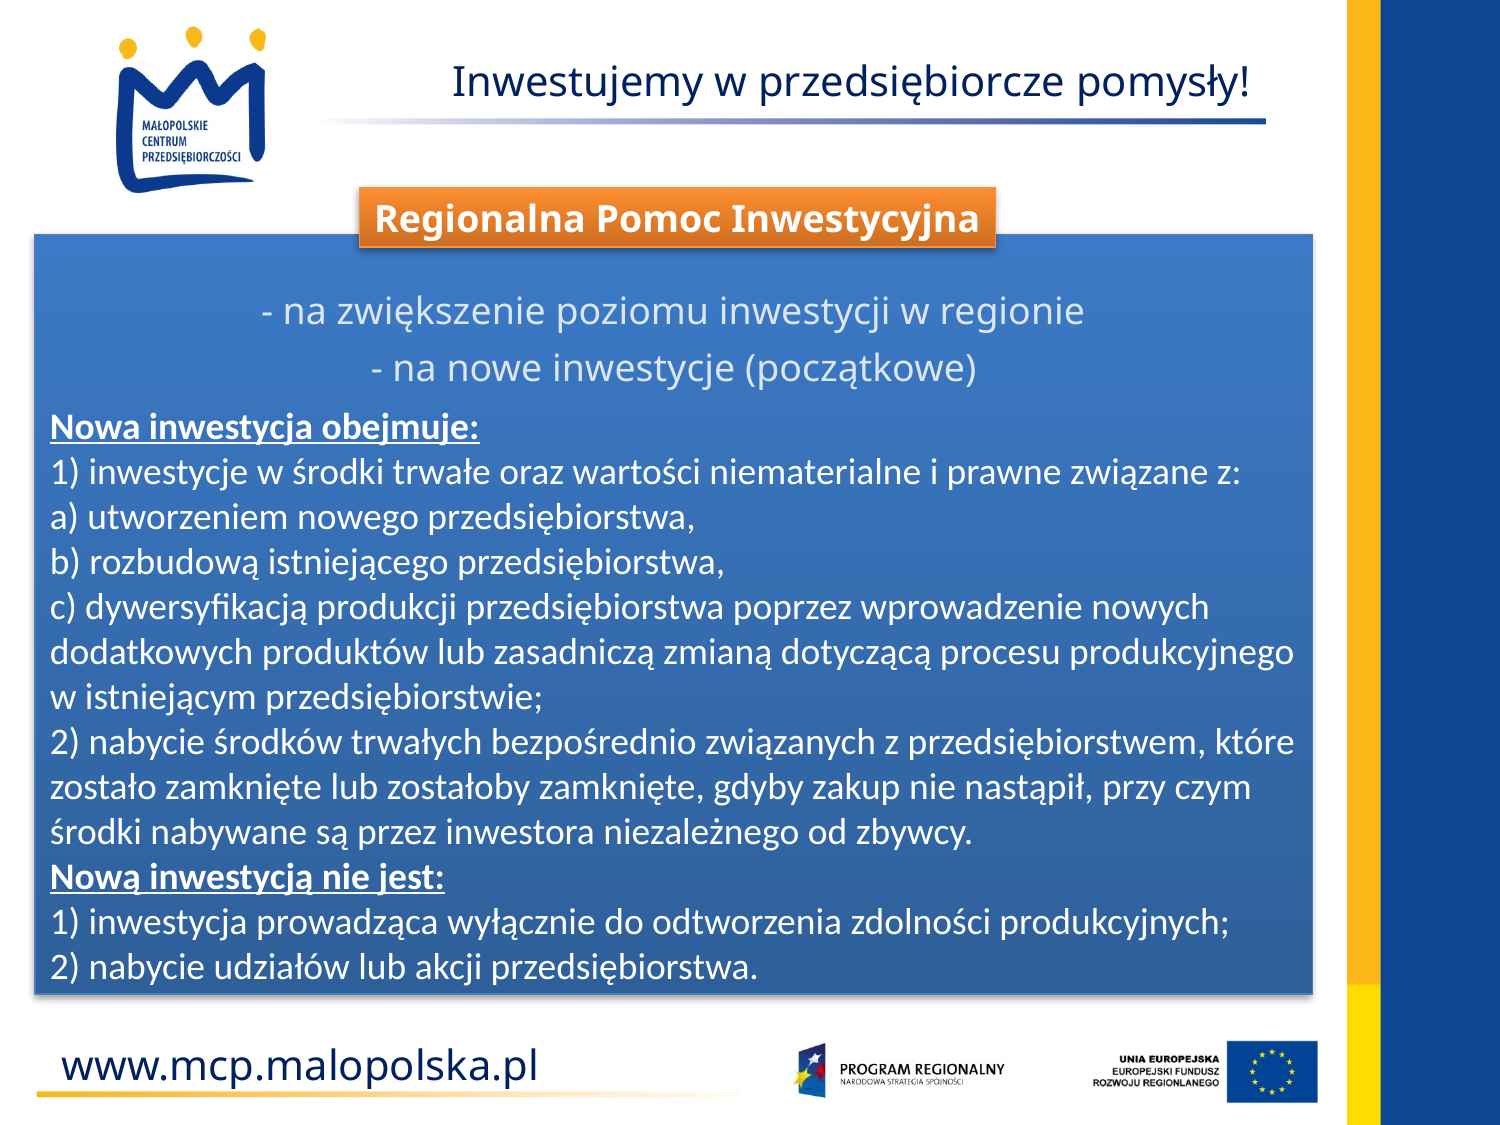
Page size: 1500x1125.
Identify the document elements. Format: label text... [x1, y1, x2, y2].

text_box Inwestujemy w przedsiębiorcze pomysły! [304, 46, 1266, 105]
picture [105, 23, 1266, 197]
picture [1347, 0, 1500, 1125]
picture [1077, 1034, 1325, 1108]
text_box Regionalna Pomoc Inwestycyjna [359, 187, 996, 248]
text_box - na zwiększenie poziomu inwestycji w regionie - na nowe inwestycje (początkowe) Nowa inwestycja obejmuje: 1) inwestycje w środki trwałe oraz wartości niematerialne i prawne związane z: a) utworzeniem nowego przedsiębiorstwa, b) rozbudową istniejącego przedsiębiorstwa, c) dywersyfikacją produkcji przedsiębiorstwa poprzez wprowadzenie nowych dodatkowych produktów lub zasadniczą zmianą dotyczącą procesu produkcyjnego w istniejącym przedsiębiorstwie; 2) nabycie środków trwałych bezpośrednio związanych z przedsiębiorstwem, które zostało zamknięte lub zostałoby zamknięte, gdyby zakup nie nastąpił, przy czym środki nabywane są przez inwestora niezależnego od zbywcy. Nową inwestycją nie jest: 1) inwestycja prowadząca wyłącznie do odtworzenia zdolności produkcyjnych; 2) nabycie udziałów lub akcji przedsiębiorstwa. [34, 234, 1313, 995]
picture [34, 1089, 739, 1099]
picture [763, 1015, 1032, 1125]
text_box www.mcp.malopolska.pl [46, 1031, 758, 1097]
